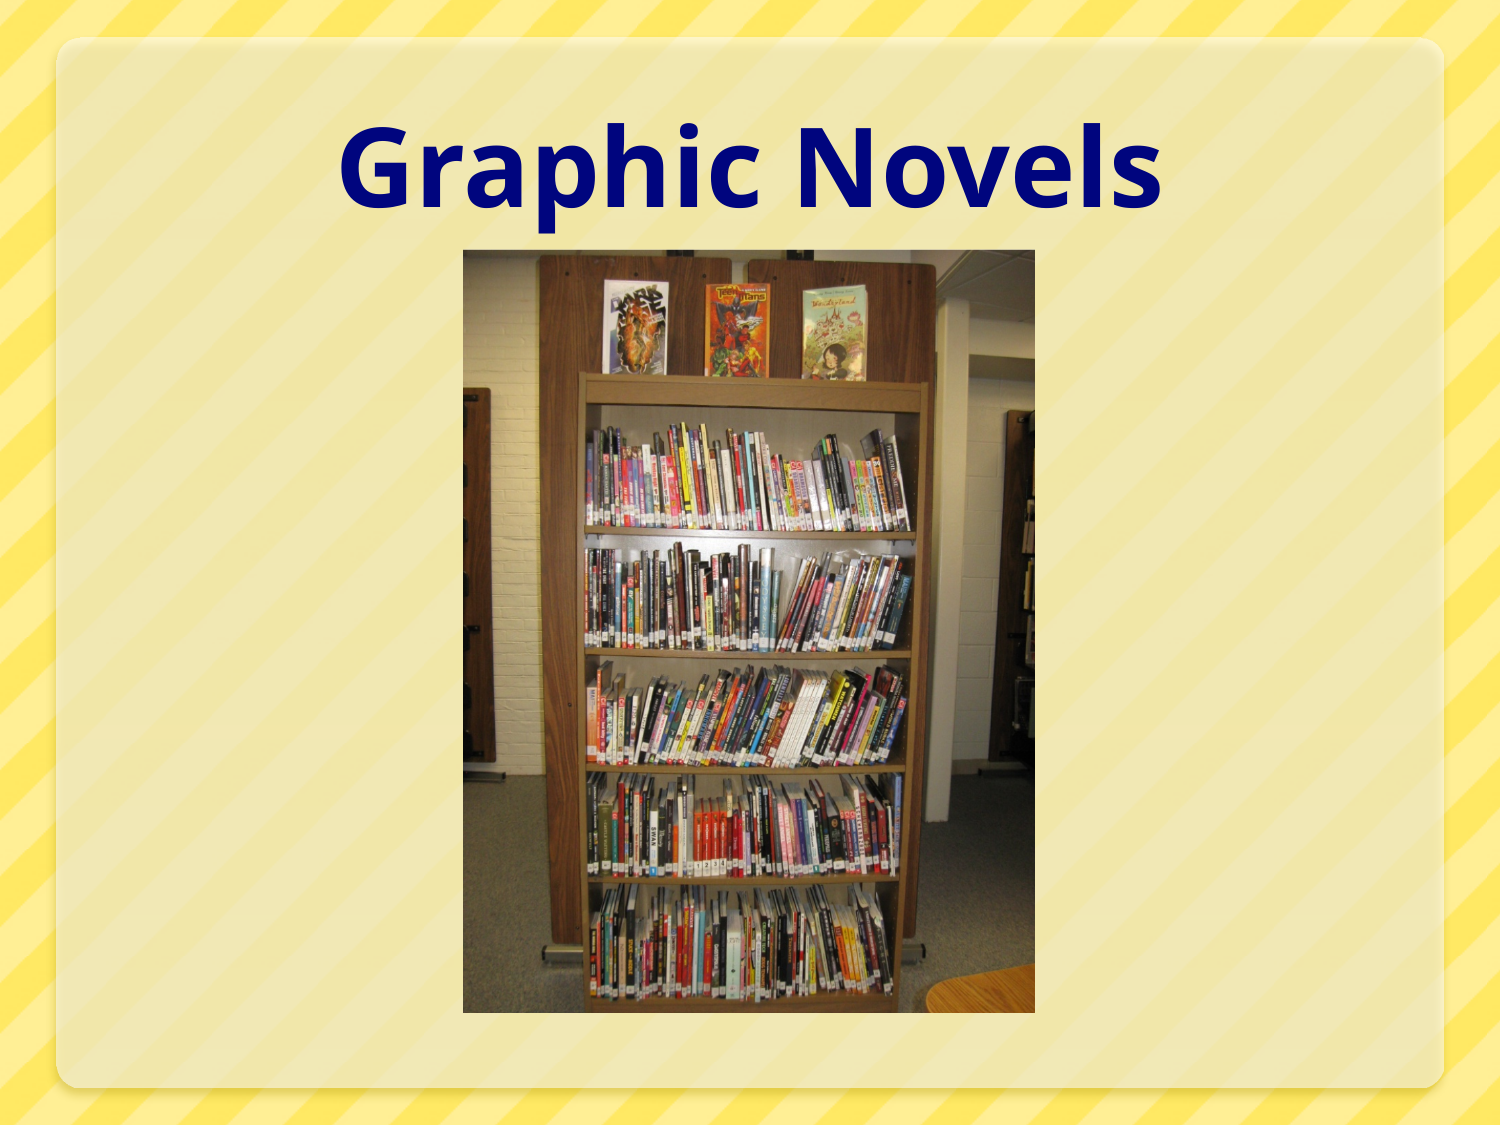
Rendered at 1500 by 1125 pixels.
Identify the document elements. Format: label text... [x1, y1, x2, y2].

picture [463, 918, 1035, 1012]
picture [463, 250, 1035, 345]
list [367, 345, 1130, 918]
title Graphic Novels [75, 50, 1425, 238]
